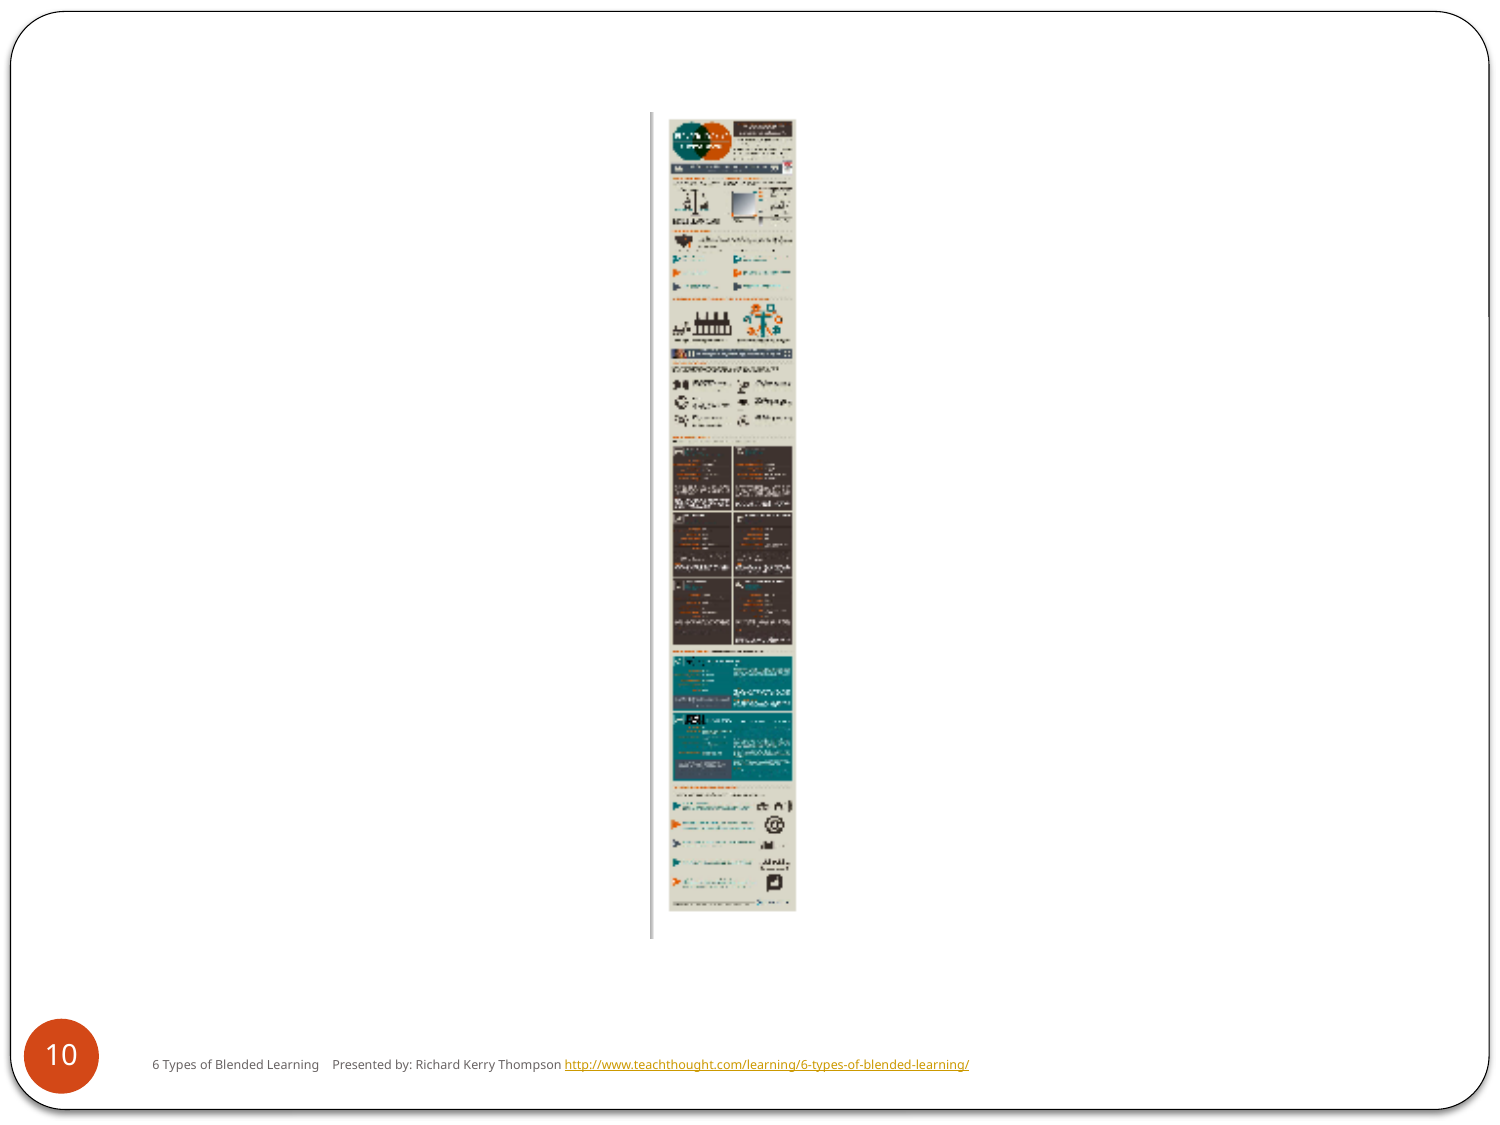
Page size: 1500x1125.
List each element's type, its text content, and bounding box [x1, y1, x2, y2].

slide_number 10 [23, 1018, 99, 1094]
picture [649, 112, 818, 939]
footer 6 Types of Blended Learning Presented by: Richard Kerry Thompson http://www.teachthought.com/learning/6-types-of-blended-learning/ [137, 1042, 988, 1103]
